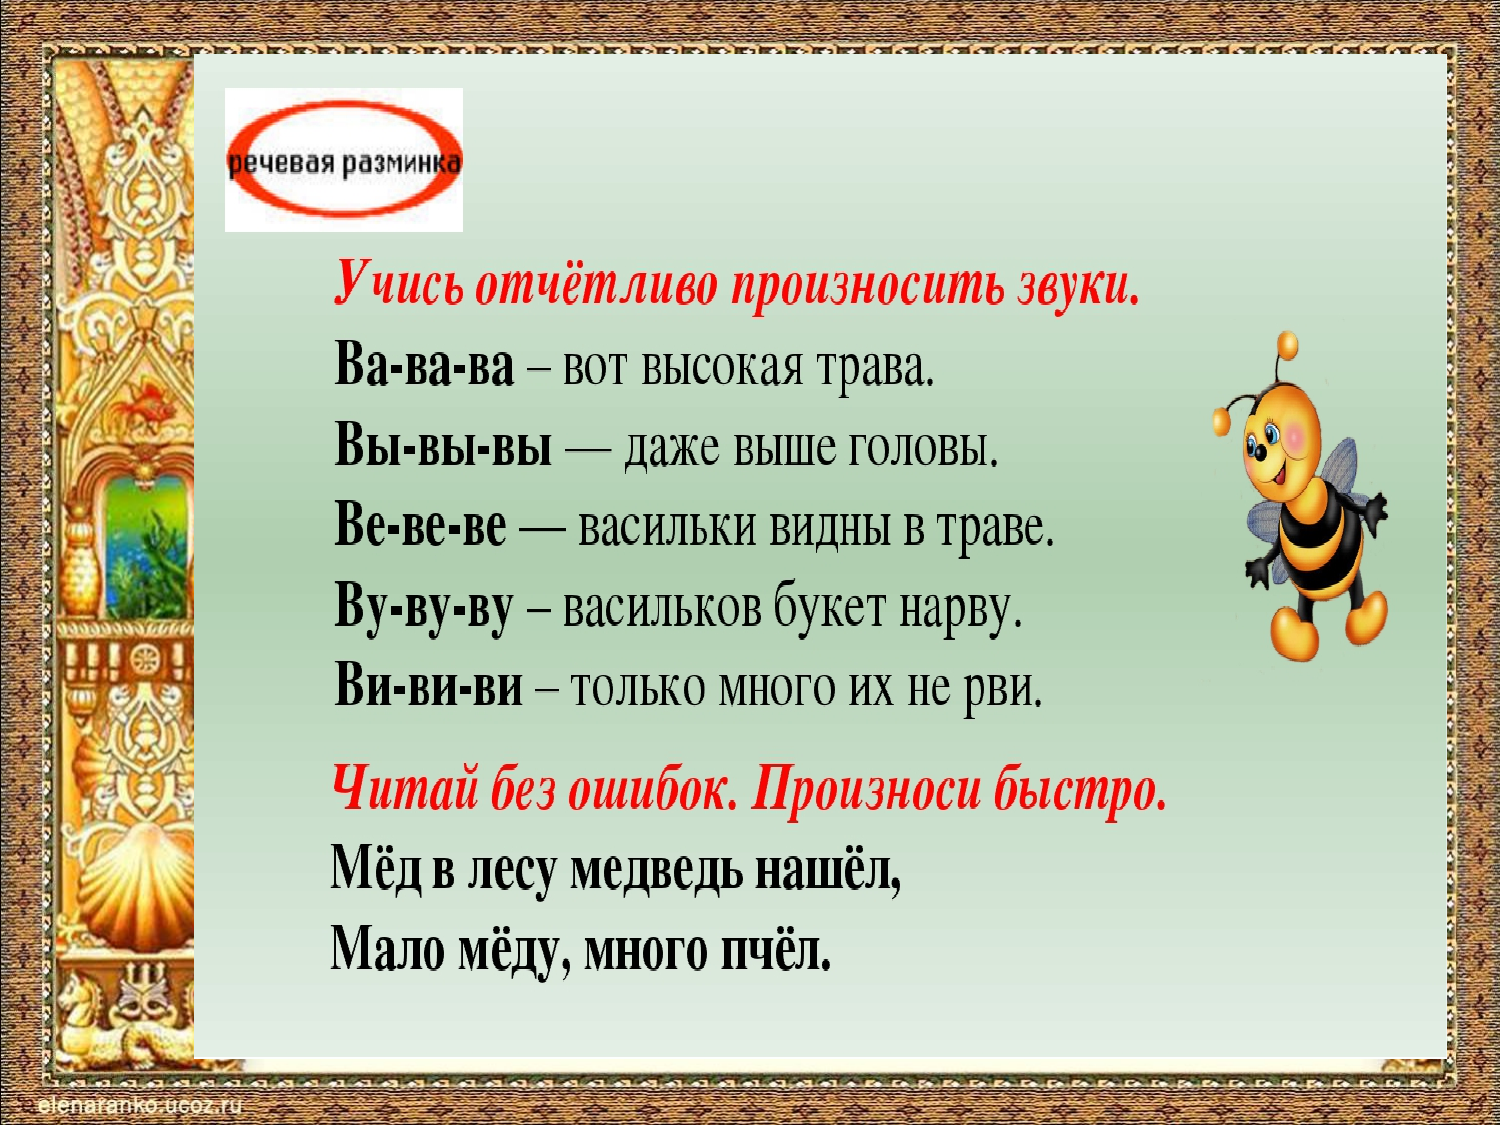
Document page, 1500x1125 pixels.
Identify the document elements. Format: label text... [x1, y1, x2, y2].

picture [0, 0, 1500, 1125]
title Читалочка [75, 45, 1425, 233]
